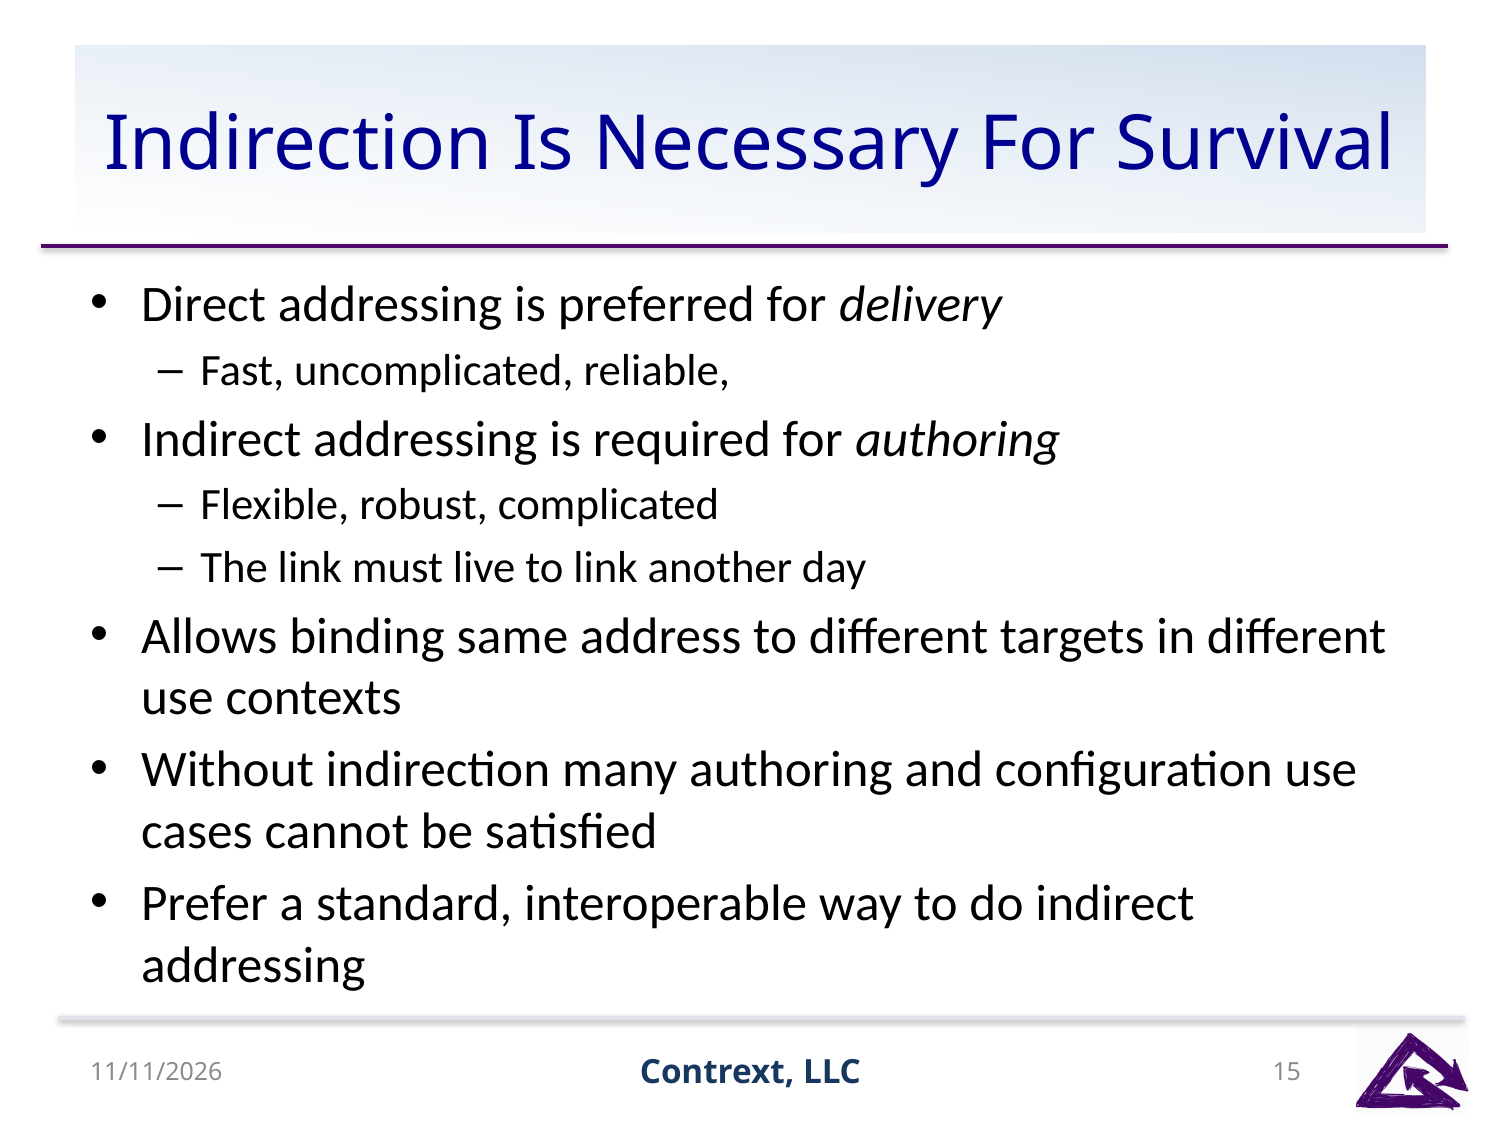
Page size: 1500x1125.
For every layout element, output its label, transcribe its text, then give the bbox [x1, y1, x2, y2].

picture [1356, 1025, 1469, 1115]
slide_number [75, 1042, 425, 1103]
footer Contrext, LLC [471, 1042, 1030, 1103]
title Indirection Is Necessary For Survival [75, 45, 1425, 233]
list Direct addressing is preferred for delivery Fast, uncomplicated, reliable, Indirect addressing is required for authoring Flexible, robust, complicated The link must live to link another day Allows binding same address to different targets in different use contexts Without indirection many authoring and configuration use cases cannot be satisfied Prefer a standard, interoperable way to do indirect addressing [75, 262, 1425, 1005]
slide_number 15 [1074, 1042, 1316, 1103]
